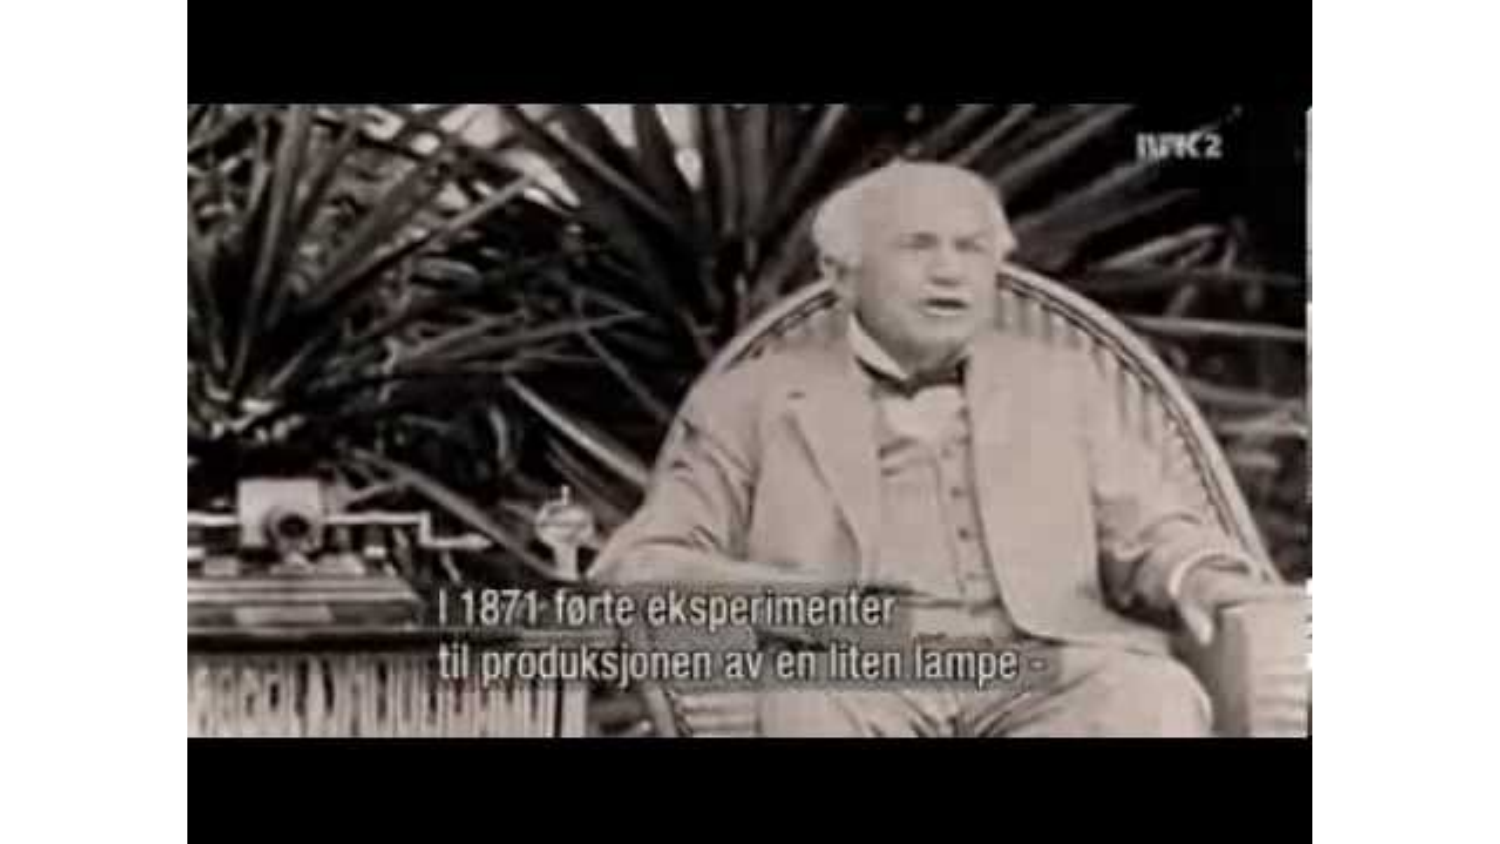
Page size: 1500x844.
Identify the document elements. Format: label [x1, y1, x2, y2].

text_box [187, 0, 1313, 844]
